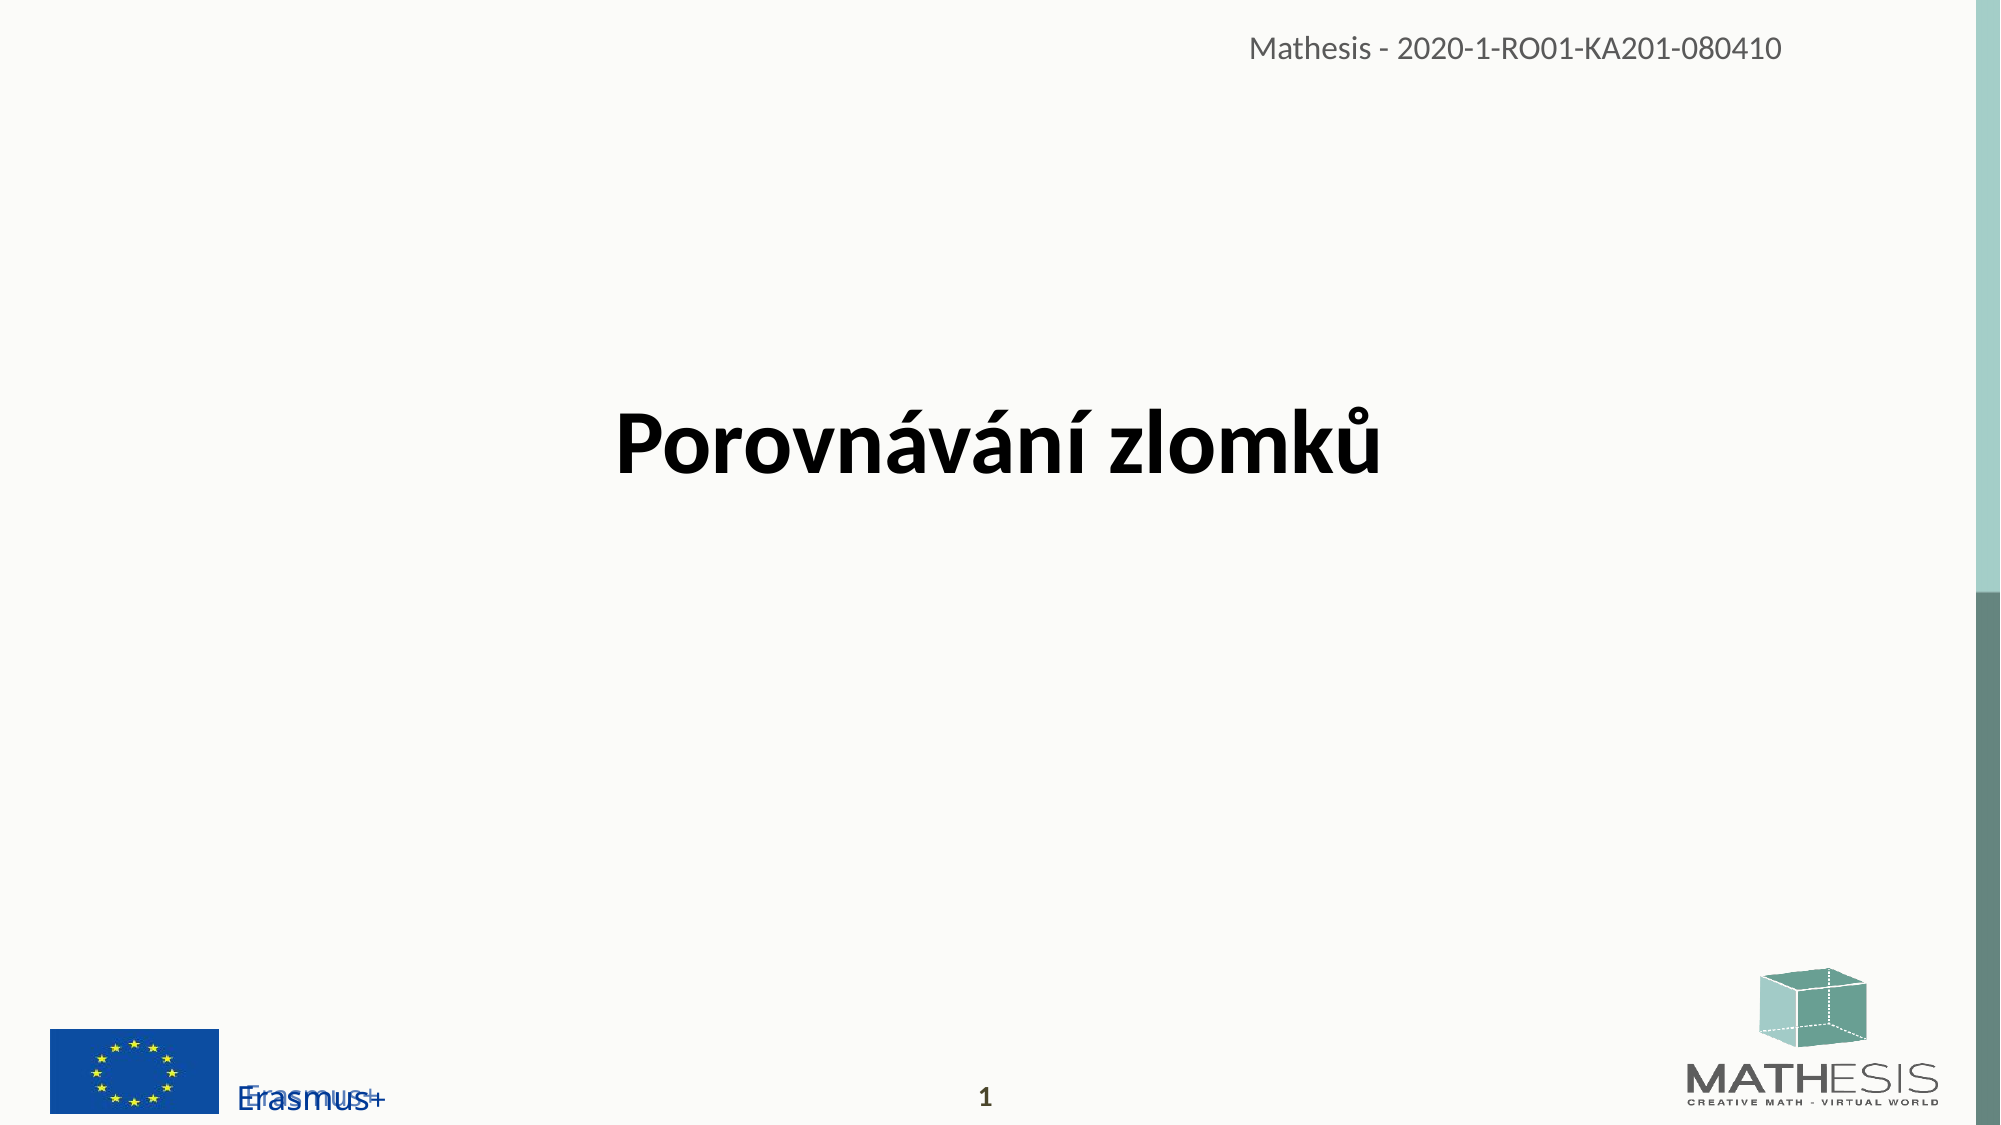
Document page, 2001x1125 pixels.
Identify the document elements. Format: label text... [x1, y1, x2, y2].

title Porovnávání zlomků [99, 375, 1900, 563]
picture [50, 1029, 219, 1114]
